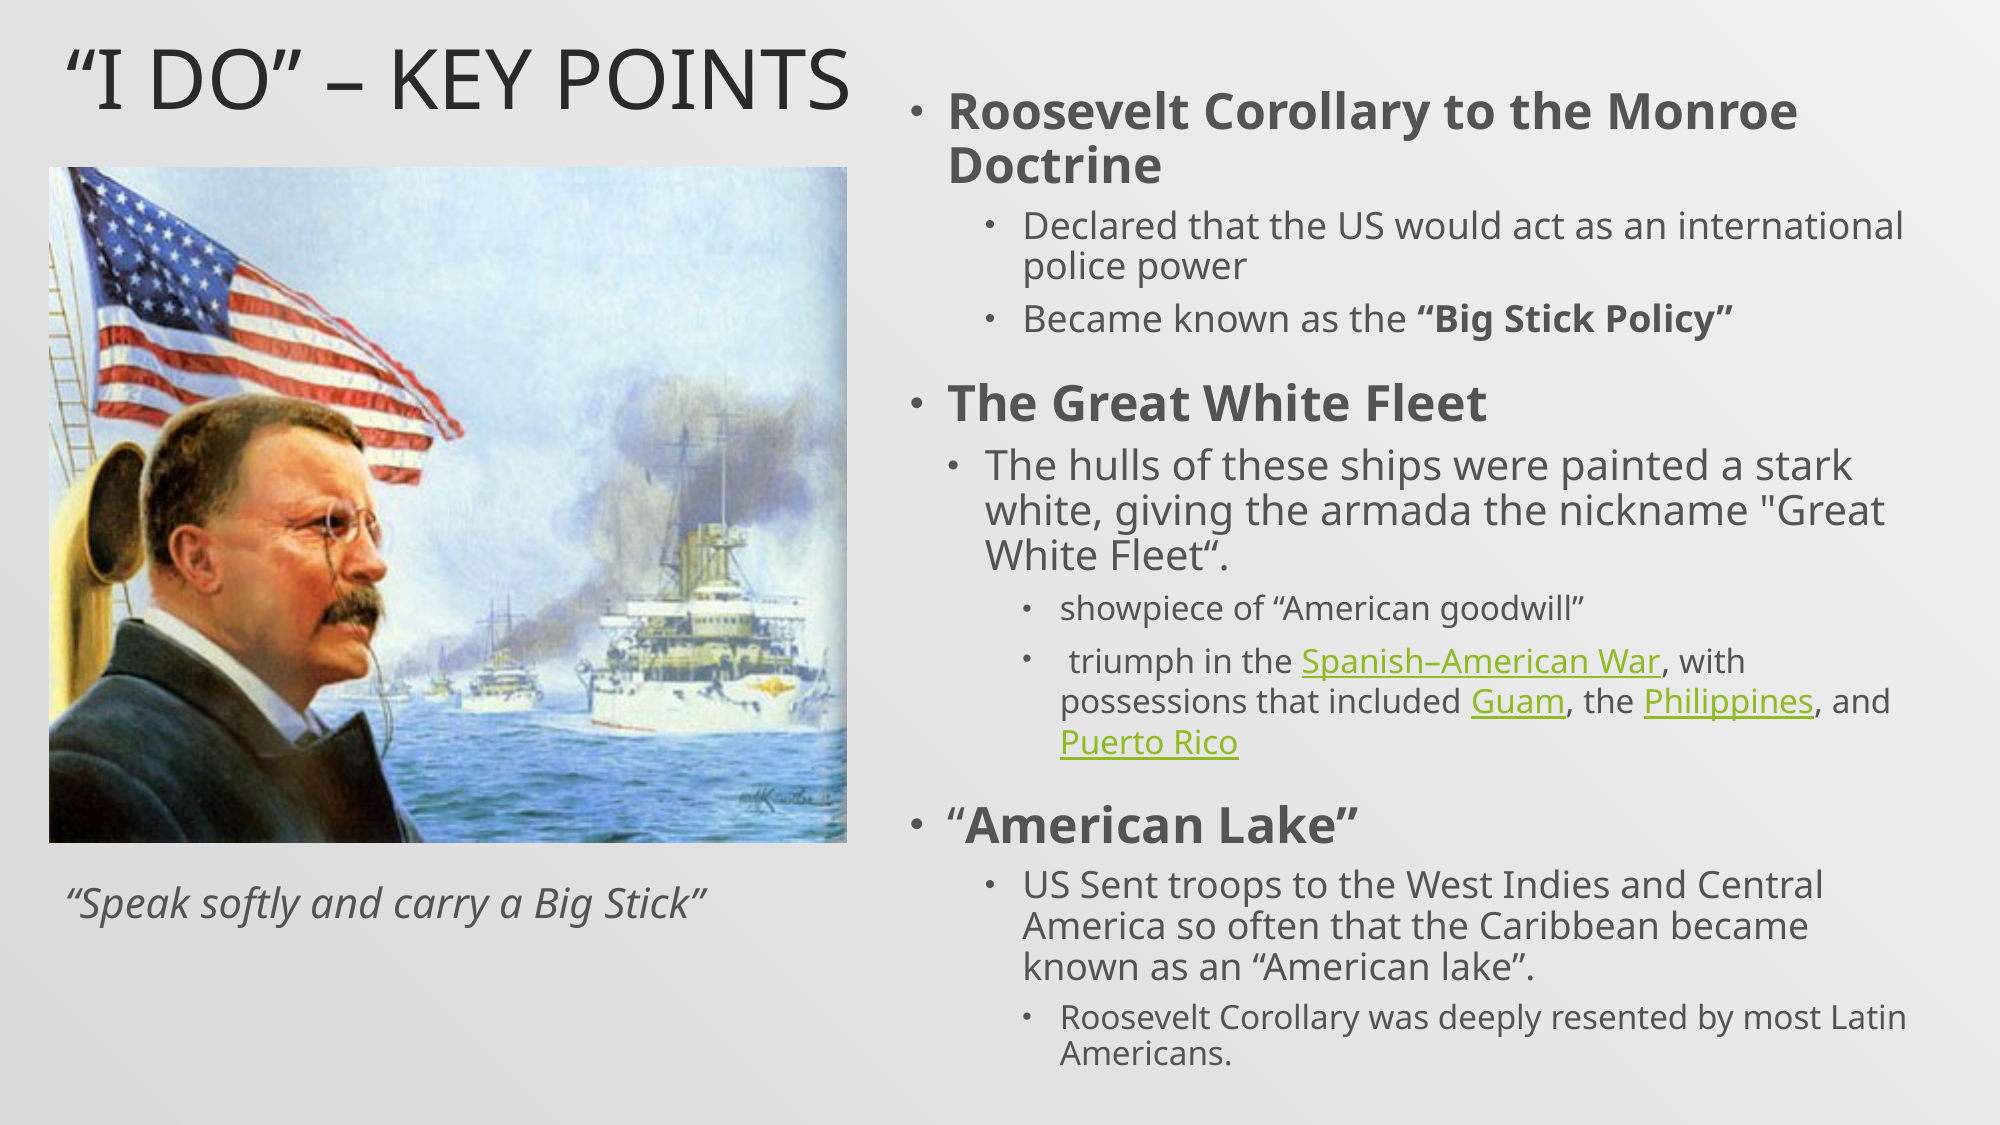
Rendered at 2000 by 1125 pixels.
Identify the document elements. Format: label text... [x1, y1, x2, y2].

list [49, 167, 847, 843]
list Roosevelt Corollary to the Monroe Doctrine Declared that the US would act as an international police power Became known as the “Big Stick Policy” The Great White Fleet The hulls of these ships were painted a stark white, giving the armada the nickname "Great White Fleet“. showpiece of “American goodwill” triumph in the Spanish–American War, with possessions that included Guam, the Philippines, and Puerto Rico “American Lake” US Sent troops to the West Indies and Central America so often that the Caribbean became known as an “American lake”. Roosevelt Corollary was deeply resented by most Latin Americans. [887, 78, 1950, 962]
title “I DO” – Key Points [51, 12, 1652, 135]
text_box “Speak softly and carry a Big Stick” [49, 874, 911, 935]
